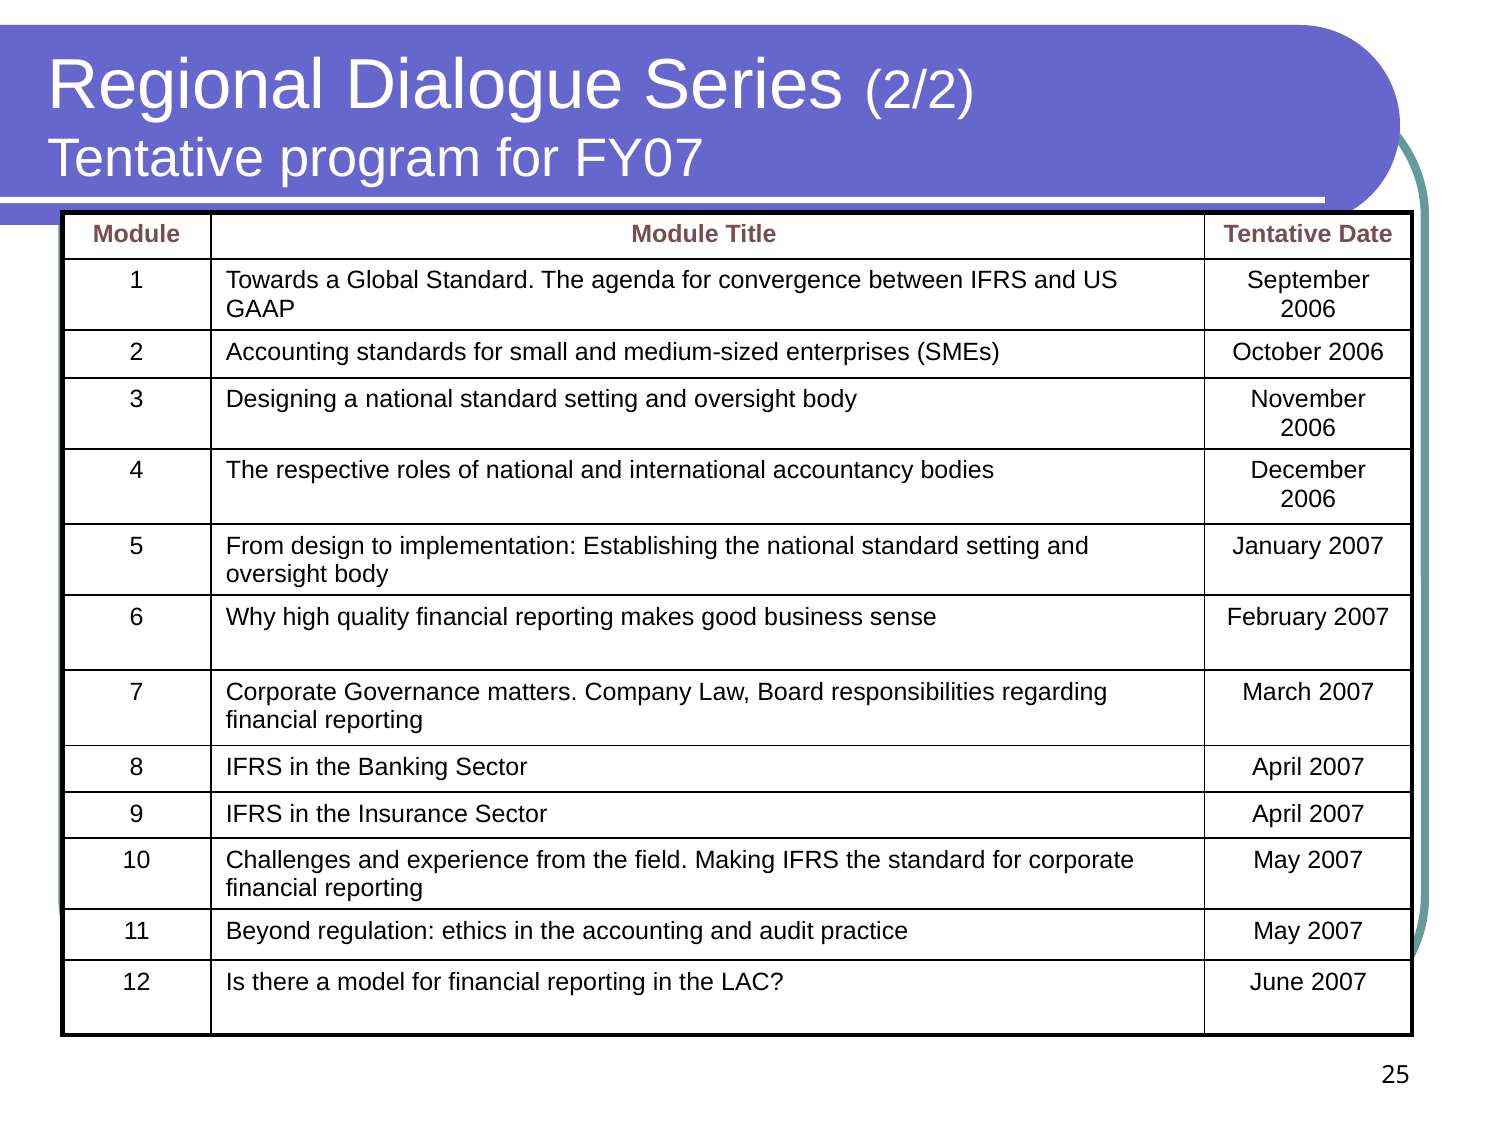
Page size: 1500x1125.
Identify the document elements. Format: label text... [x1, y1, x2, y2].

table_cell January 2007 [1205, 525, 1410, 594]
table_cell 11 [65, 910, 210, 959]
table_cell 5 [65, 525, 210, 594]
table_cell Towards a Global Standard. The agenda for convergence between IFRS and US GAAP [212, 260, 1204, 329]
table_cell 6 [65, 596, 210, 669]
table_cell April 2007 [1205, 746, 1410, 791]
table_cell November 2006 [1205, 379, 1410, 448]
table_cell IFRS in the Insurance Sector [212, 793, 1204, 837]
table_cell June 2007 [1205, 961, 1410, 1033]
table_cell May 2007 [1205, 839, 1410, 908]
table_cell September 2006 [1205, 260, 1410, 329]
table_cell Is there a model for financial reporting in the LAC? [212, 961, 1204, 1033]
table_cell 2 [65, 331, 210, 377]
table_cell Designing a national standard setting and oversight body [212, 379, 1204, 448]
table_cell 8 [65, 746, 210, 791]
slide_number 25 [1074, 1024, 1426, 1101]
table_cell October 2006 [1205, 331, 1410, 377]
table_cell 12 [65, 961, 210, 1033]
table_cell February 2007 [1205, 596, 1410, 669]
table_cell 9 [65, 793, 210, 837]
table_cell Challenges and experience from the field. Making IFRS the standard for corporate financial reporting [212, 839, 1204, 908]
table_cell The respective roles of national and international accountancy bodies [212, 450, 1204, 523]
table_cell 10 [65, 839, 210, 908]
table_cell May 2007 [1205, 910, 1410, 959]
table_header Module [65, 215, 210, 258]
table_cell From design to implementation: Establishing the national standard setting and oversight body [212, 525, 1204, 594]
table_cell 4 [65, 450, 210, 523]
table_cell 3 [65, 379, 210, 448]
table_cell Accounting standards for small and medium-sized enterprises (SMEs) [212, 331, 1204, 377]
table_cell 7 [65, 671, 210, 745]
table_header Module Title [212, 215, 1204, 258]
table_header Tentative Date [1205, 215, 1410, 258]
table_cell IFRS in the Banking Sector [212, 746, 1204, 791]
table_cell Beyond regulation: ethics in the accounting and audit practice [212, 910, 1204, 959]
table_cell Why high quality financial reporting makes good business sense [212, 596, 1204, 669]
table_cell 1 [65, 260, 210, 329]
table_cell Corporate Governance matters. Company Law, Board responsibilities regarding financial reporting [212, 671, 1204, 745]
table_cell April 2007 [1205, 793, 1410, 837]
table_cell March 2007 [1205, 671, 1410, 745]
table_cell December 2006 [1205, 450, 1410, 523]
title Regional Dialogue Series (2/2) Tentative program for FY07 [31, 37, 1348, 188]
